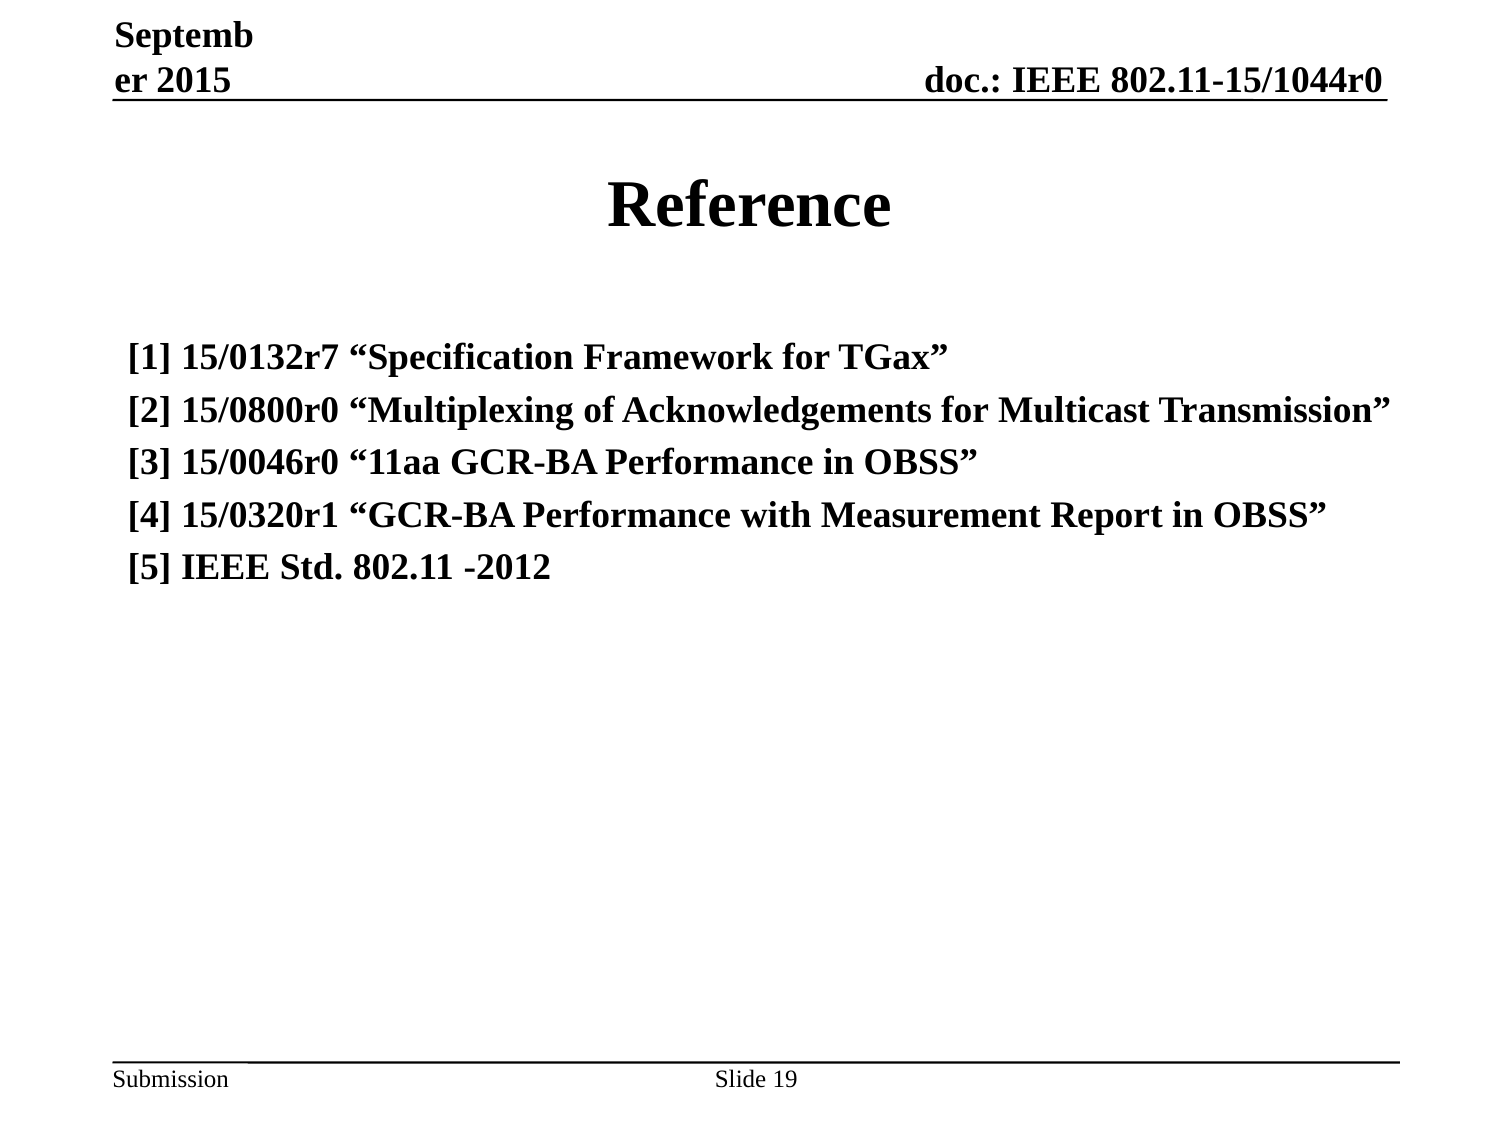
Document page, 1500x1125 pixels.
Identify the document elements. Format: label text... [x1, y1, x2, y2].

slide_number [114, 54, 270, 101]
slide_number Slide 19 [712, 1061, 800, 1093]
title Reference [112, 112, 1388, 288]
list [1] 15/0132r7 “Specification Framework for TGax” [2] 15/0800r0 “Multiplexing of Acknowledgements for Multicast Transmission” [3] 15/0046r0 “11aa GCR-BA Performance in OBSS” [4] 15/0320r1 “GCR-BA Performance with Measurement Report in OBSS” [5] IEEE Std. 802.11 -2012 [112, 324, 1413, 1001]
